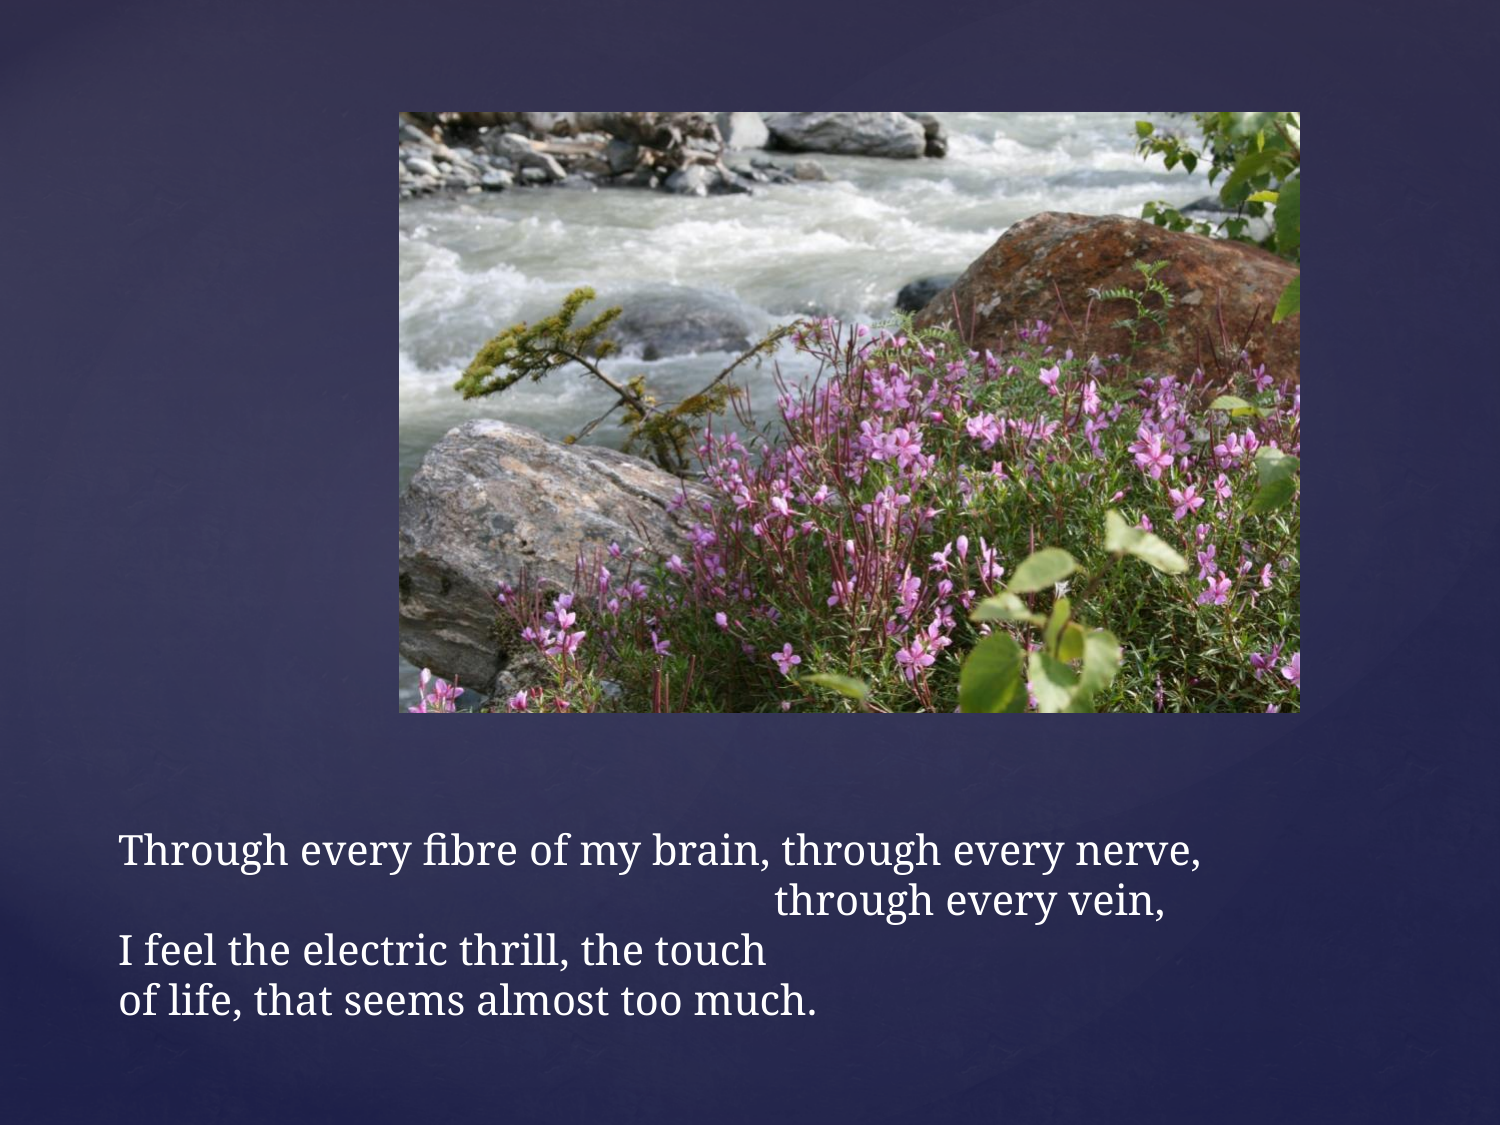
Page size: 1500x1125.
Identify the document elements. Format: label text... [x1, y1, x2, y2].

title Through every fibre of my brain, through every nerve, through every vein, I feel the electric thrill, the touch of life, that seems almost too much. [103, 881, 1341, 1032]
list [399, 111, 1301, 713]
